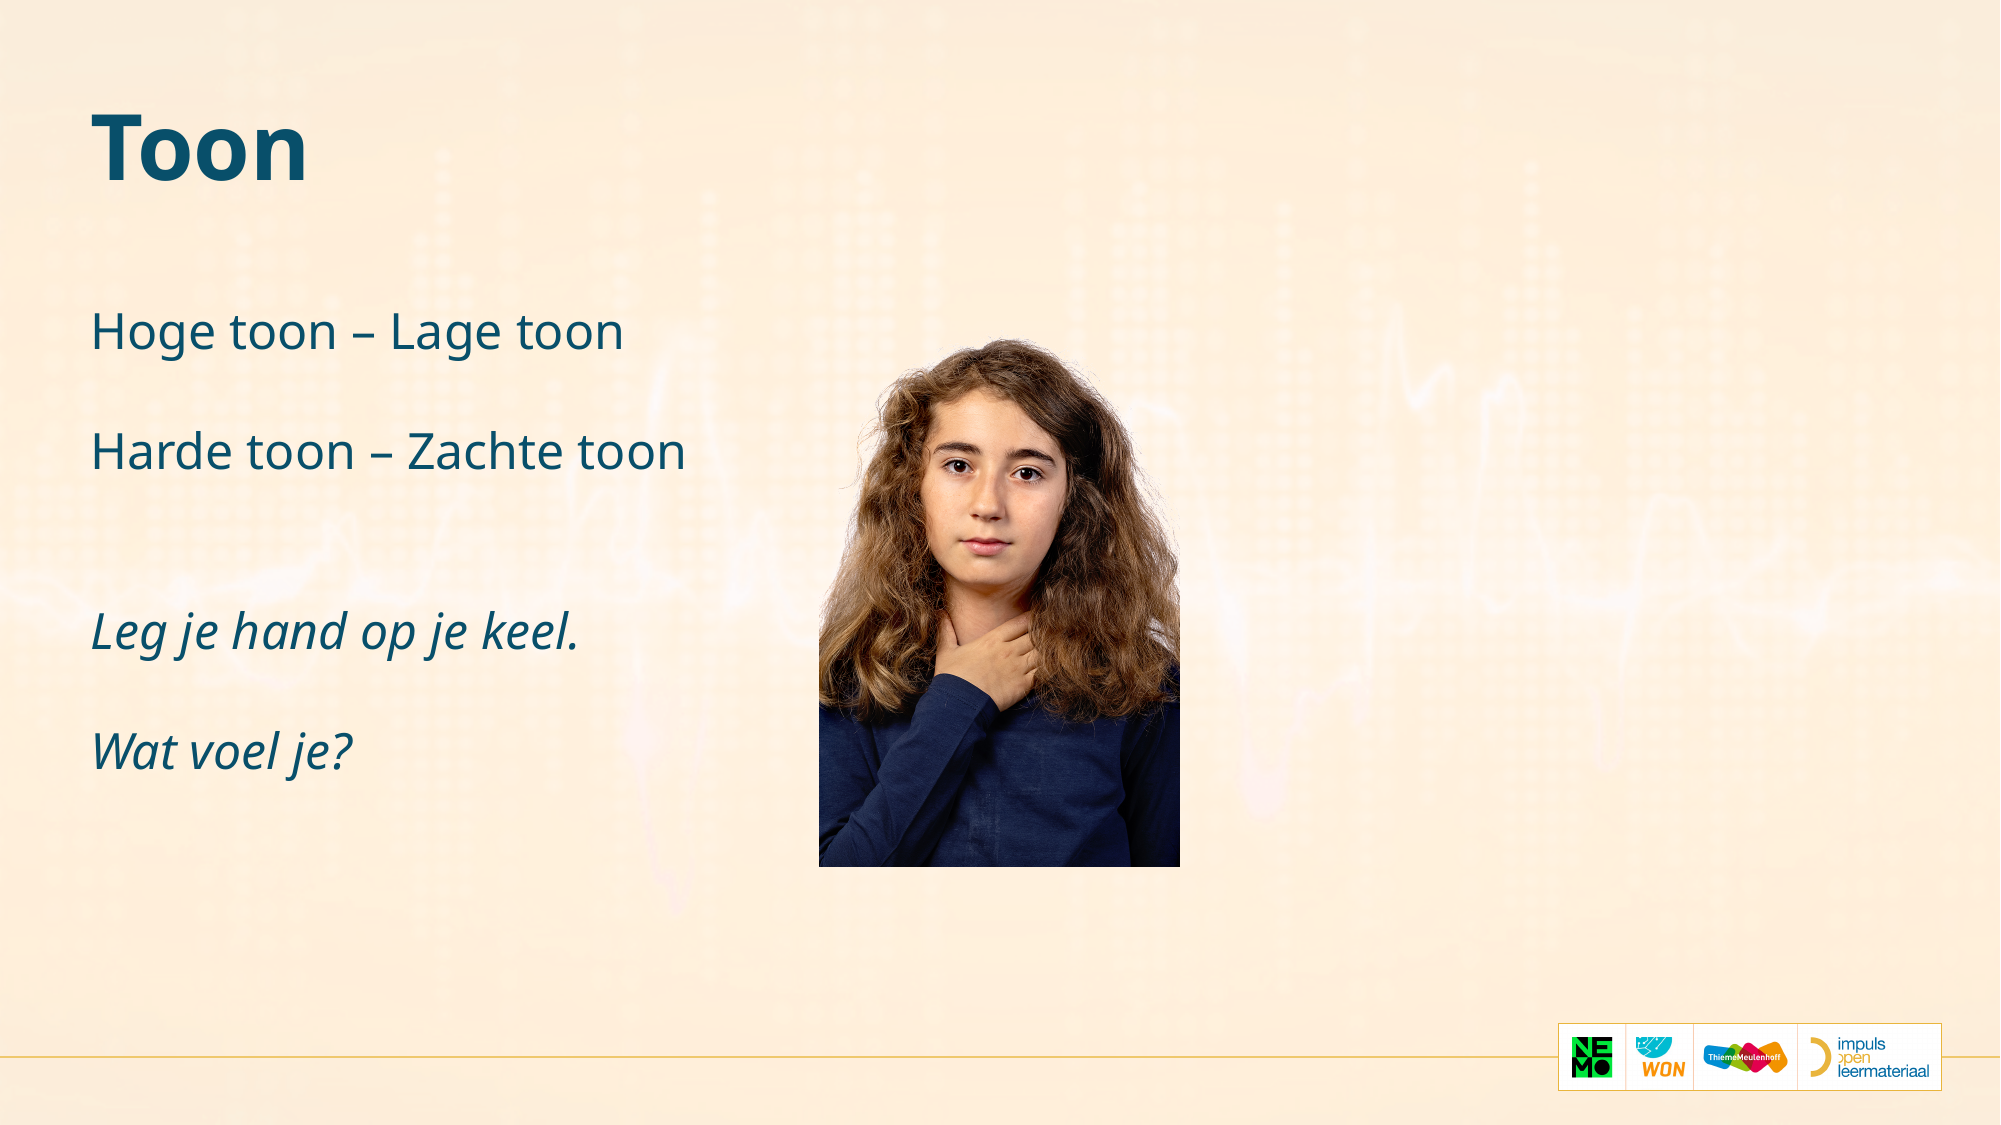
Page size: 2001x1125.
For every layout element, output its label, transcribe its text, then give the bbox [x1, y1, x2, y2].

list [819, 326, 1180, 867]
picture [1559, 1024, 1941, 1090]
text_box Hoge toon – Lage toon Harde toon – Zachte toon Leg je hand op je keel. Wat voel je? [90, 299, 1910, 894]
title Toon [90, 89, 1910, 247]
